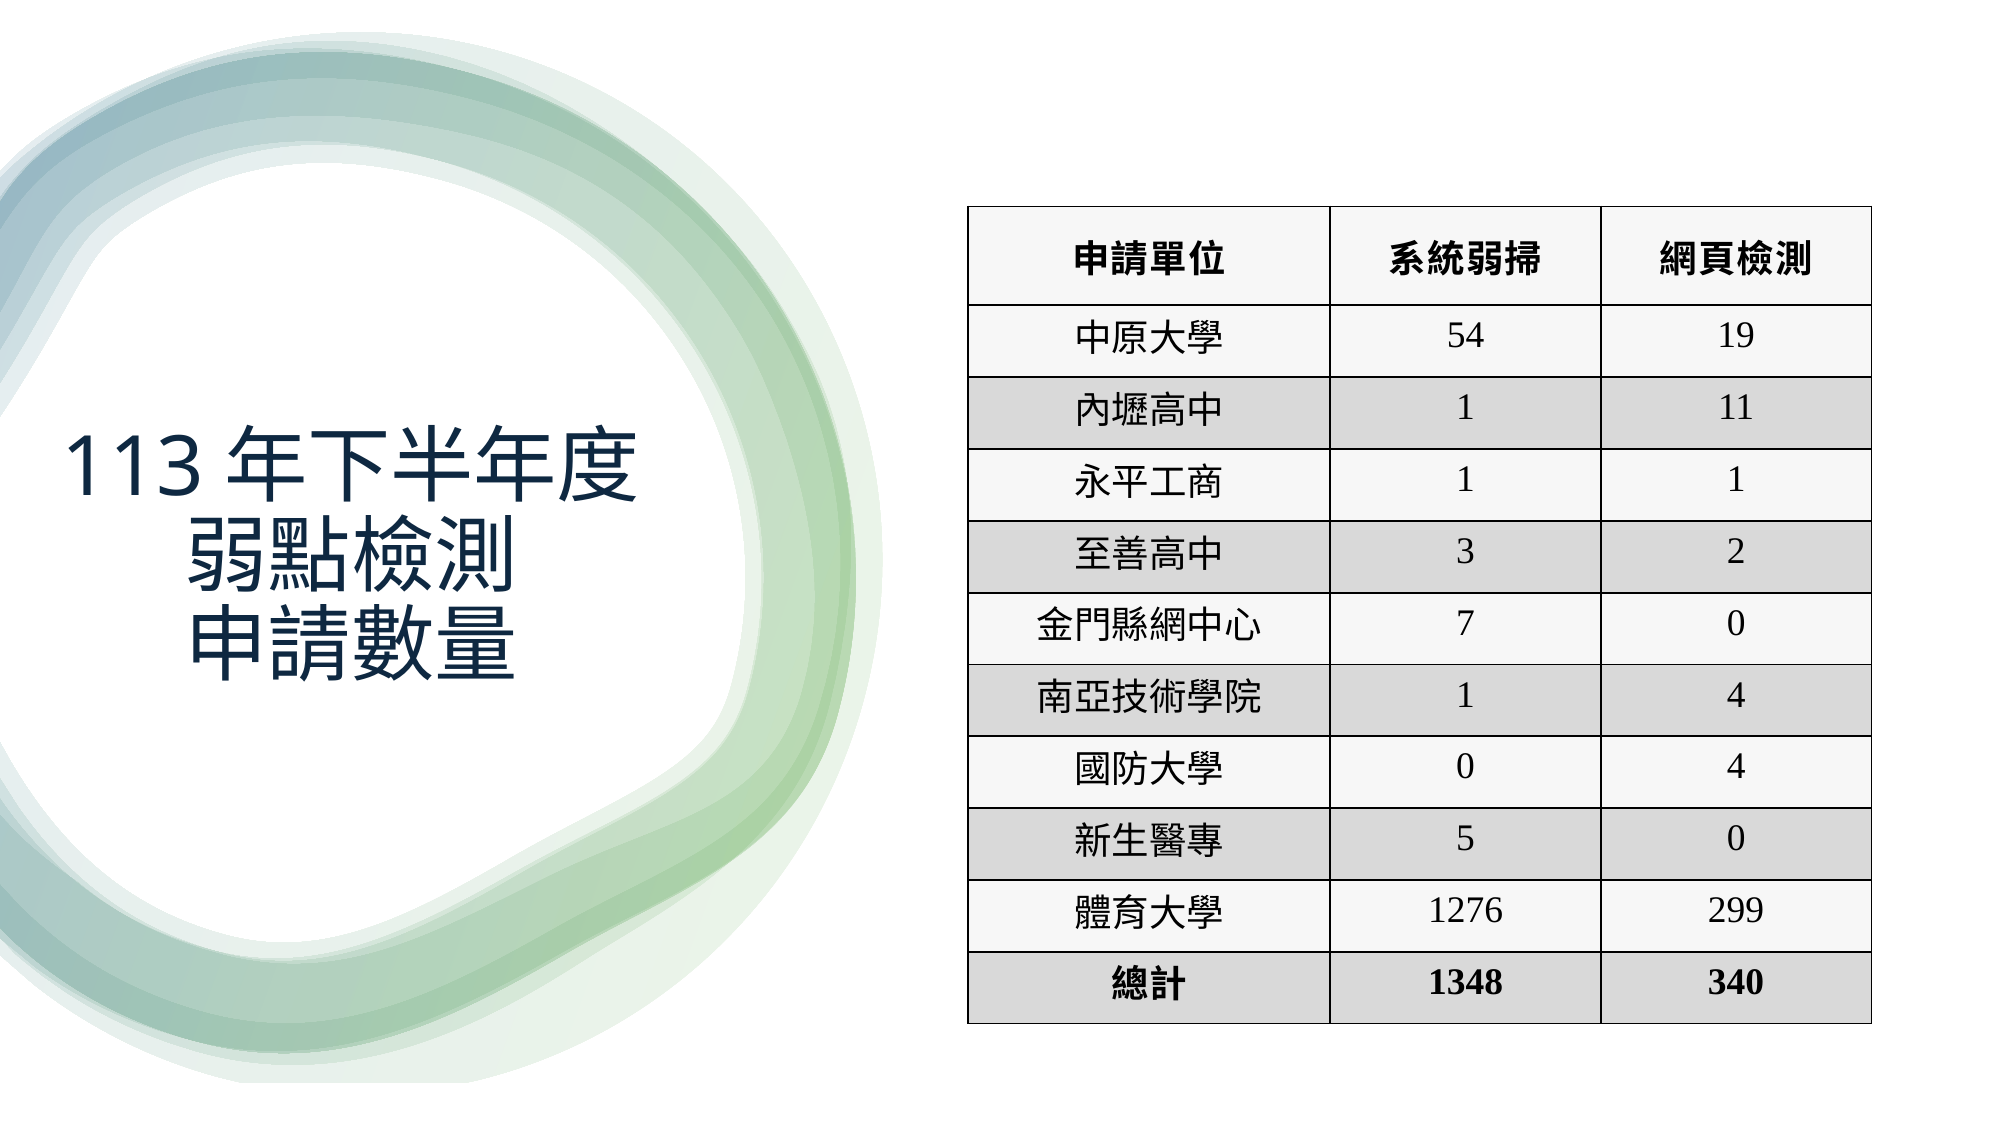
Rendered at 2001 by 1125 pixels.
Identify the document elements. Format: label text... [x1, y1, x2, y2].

table_cell 內壢高中 [969, 378, 1329, 448]
table_cell 54 [1331, 306, 1600, 376]
table_cell 1276 [1331, 881, 1600, 951]
table_cell 7 [1331, 594, 1600, 664]
table_cell 體育大學 [969, 881, 1329, 951]
table_cell 至善高中 [969, 522, 1329, 592]
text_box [0, 31, 883, 1084]
table_header 系統弱掃 [1331, 207, 1600, 304]
table_cell 永平工商 [969, 450, 1329, 520]
table_cell 0 [1331, 737, 1600, 807]
table_cell 總計 [969, 953, 1329, 1023]
table_cell 國防大學 [969, 737, 1329, 807]
table_header 申請單位 [969, 207, 1329, 304]
table_cell 3 [1331, 522, 1600, 592]
table_cell 金門縣網中心 [969, 594, 1329, 664]
table_cell 299 [1602, 881, 1871, 951]
table_cell 5 [1331, 809, 1600, 879]
table_cell 11 [1602, 378, 1871, 448]
table_cell 4 [1602, 665, 1871, 735]
table_cell 4 [1602, 737, 1871, 807]
table_cell 19 [1602, 306, 1871, 376]
table_cell 新生醫專 [969, 809, 1329, 879]
table_cell 1 [1331, 450, 1600, 520]
table_cell 1 [1331, 665, 1600, 735]
table_cell 2 [1602, 522, 1871, 592]
table_cell 中原大學 [969, 306, 1329, 376]
table_cell 0 [1602, 594, 1871, 664]
table_cell 1 [1331, 378, 1600, 448]
text_box [0, 0, 2000, 1125]
table_cell 南亞技術學院 [969, 665, 1329, 735]
table_cell 1348 [1331, 953, 1600, 1023]
table_cell 1 [1602, 450, 1871, 520]
table_cell 340 [1602, 953, 1871, 1023]
table_header 網頁檢測 [1602, 207, 1871, 304]
table_cell 0 [1602, 809, 1871, 879]
